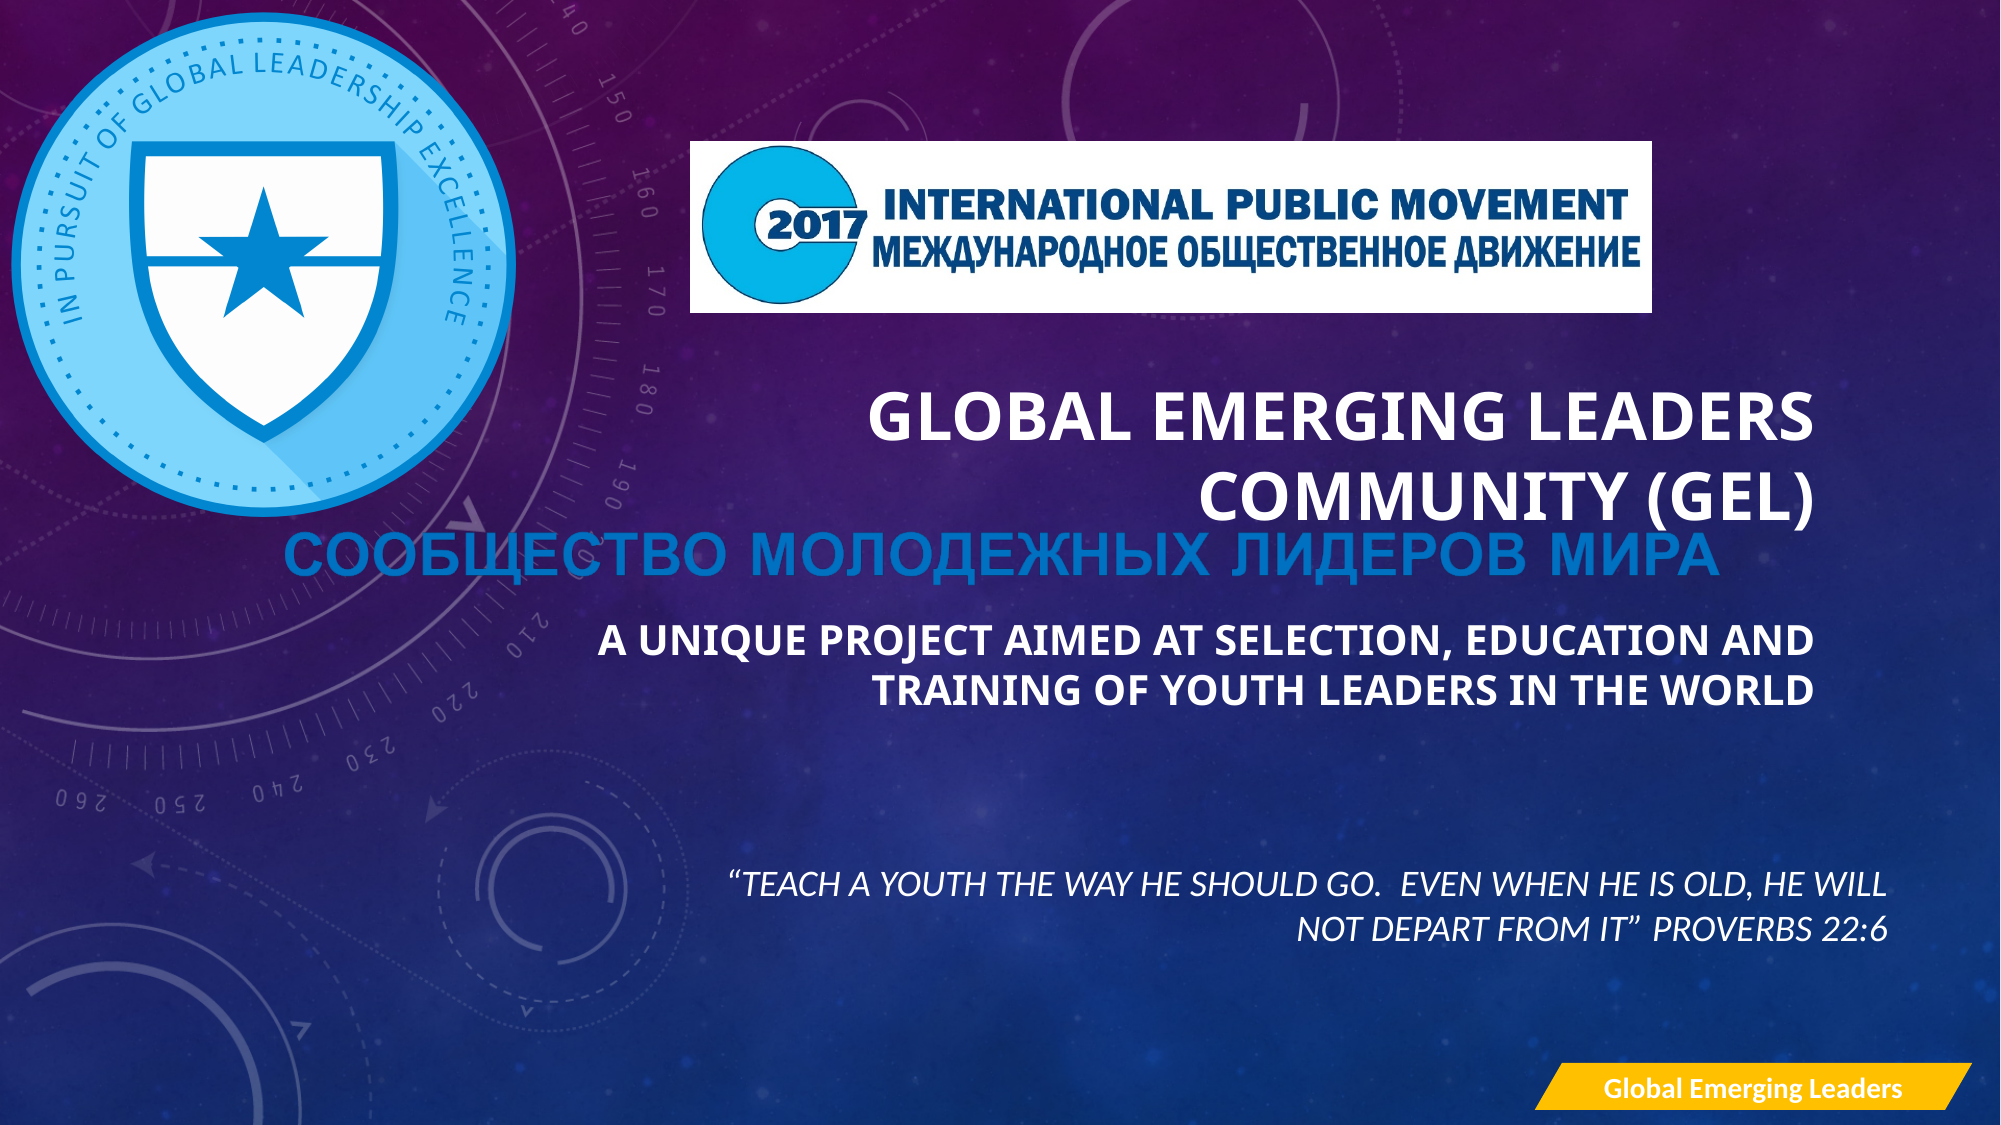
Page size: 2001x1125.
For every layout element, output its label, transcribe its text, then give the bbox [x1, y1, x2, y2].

text_box Global Emerging Leaders [1534, 1062, 1973, 1110]
title GLOBAL EMERGING LEADERS COMMUNITY (GEL) A UNIQUE PROJECT AIMED AT SELECTION, EDUCATION AND TRAINING OF YOUTH LEADERS IN THE WORLD [496, 354, 1831, 722]
subtitle “Teach a youth the way he should go. Even when he is old, he will not depart from it” Proverbs 22:6 [650, 719, 1904, 1021]
picture [0, 0, 2001, 1125]
